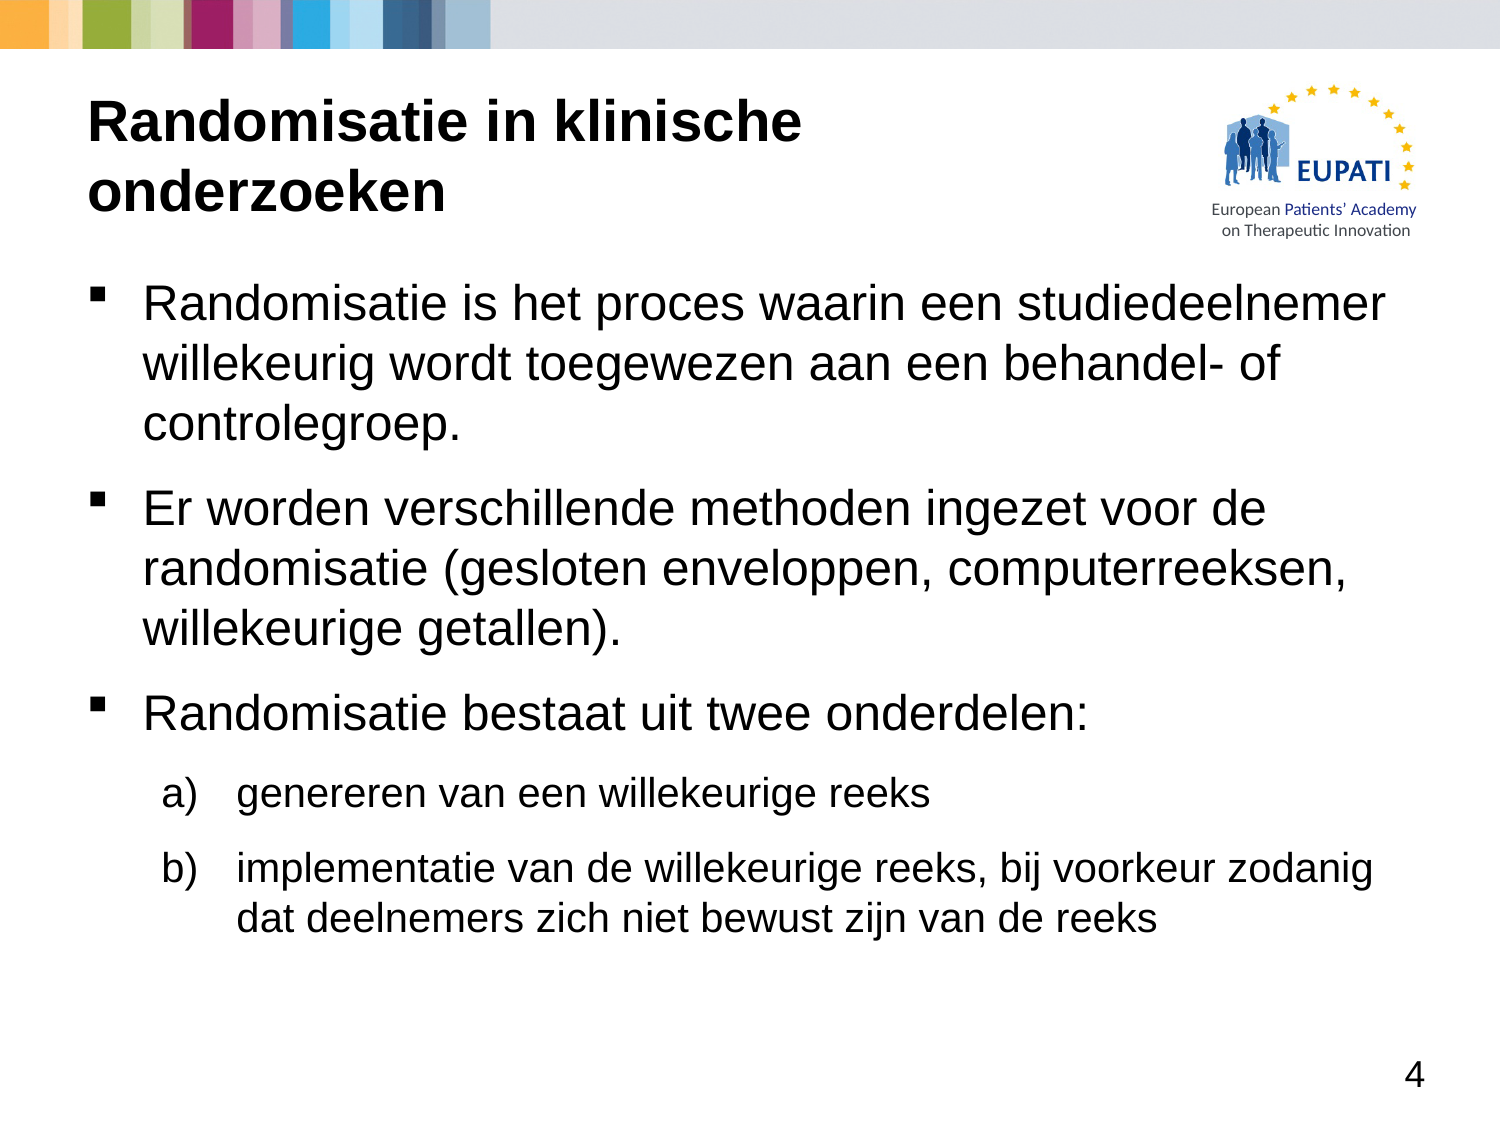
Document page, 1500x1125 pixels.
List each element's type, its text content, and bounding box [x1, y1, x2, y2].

picture [1218, 81, 1420, 191]
slide_number 4 [1090, 1042, 1441, 1103]
title Randomisatie in klinische onderzoeken [72, 75, 1141, 231]
picture [0, 0, 1500, 49]
list Randomisatie is het proces waarin een studiedeelnemer willekeurig wordt toegewezen aan een behandel- of controlegroep. Er worden verschillende methoden ingezet voor de randomisatie (gesloten enveloppen, computerreeksen, willekeurige getallen). Randomisatie bestaat uit twee onderdelen: genereren van een willekeurige reeks implementatie van de willekeurige reeks, bij voorkeur zodanig dat deelnemers zich niet bewust zijn van de reeks [71, 262, 1422, 1005]
